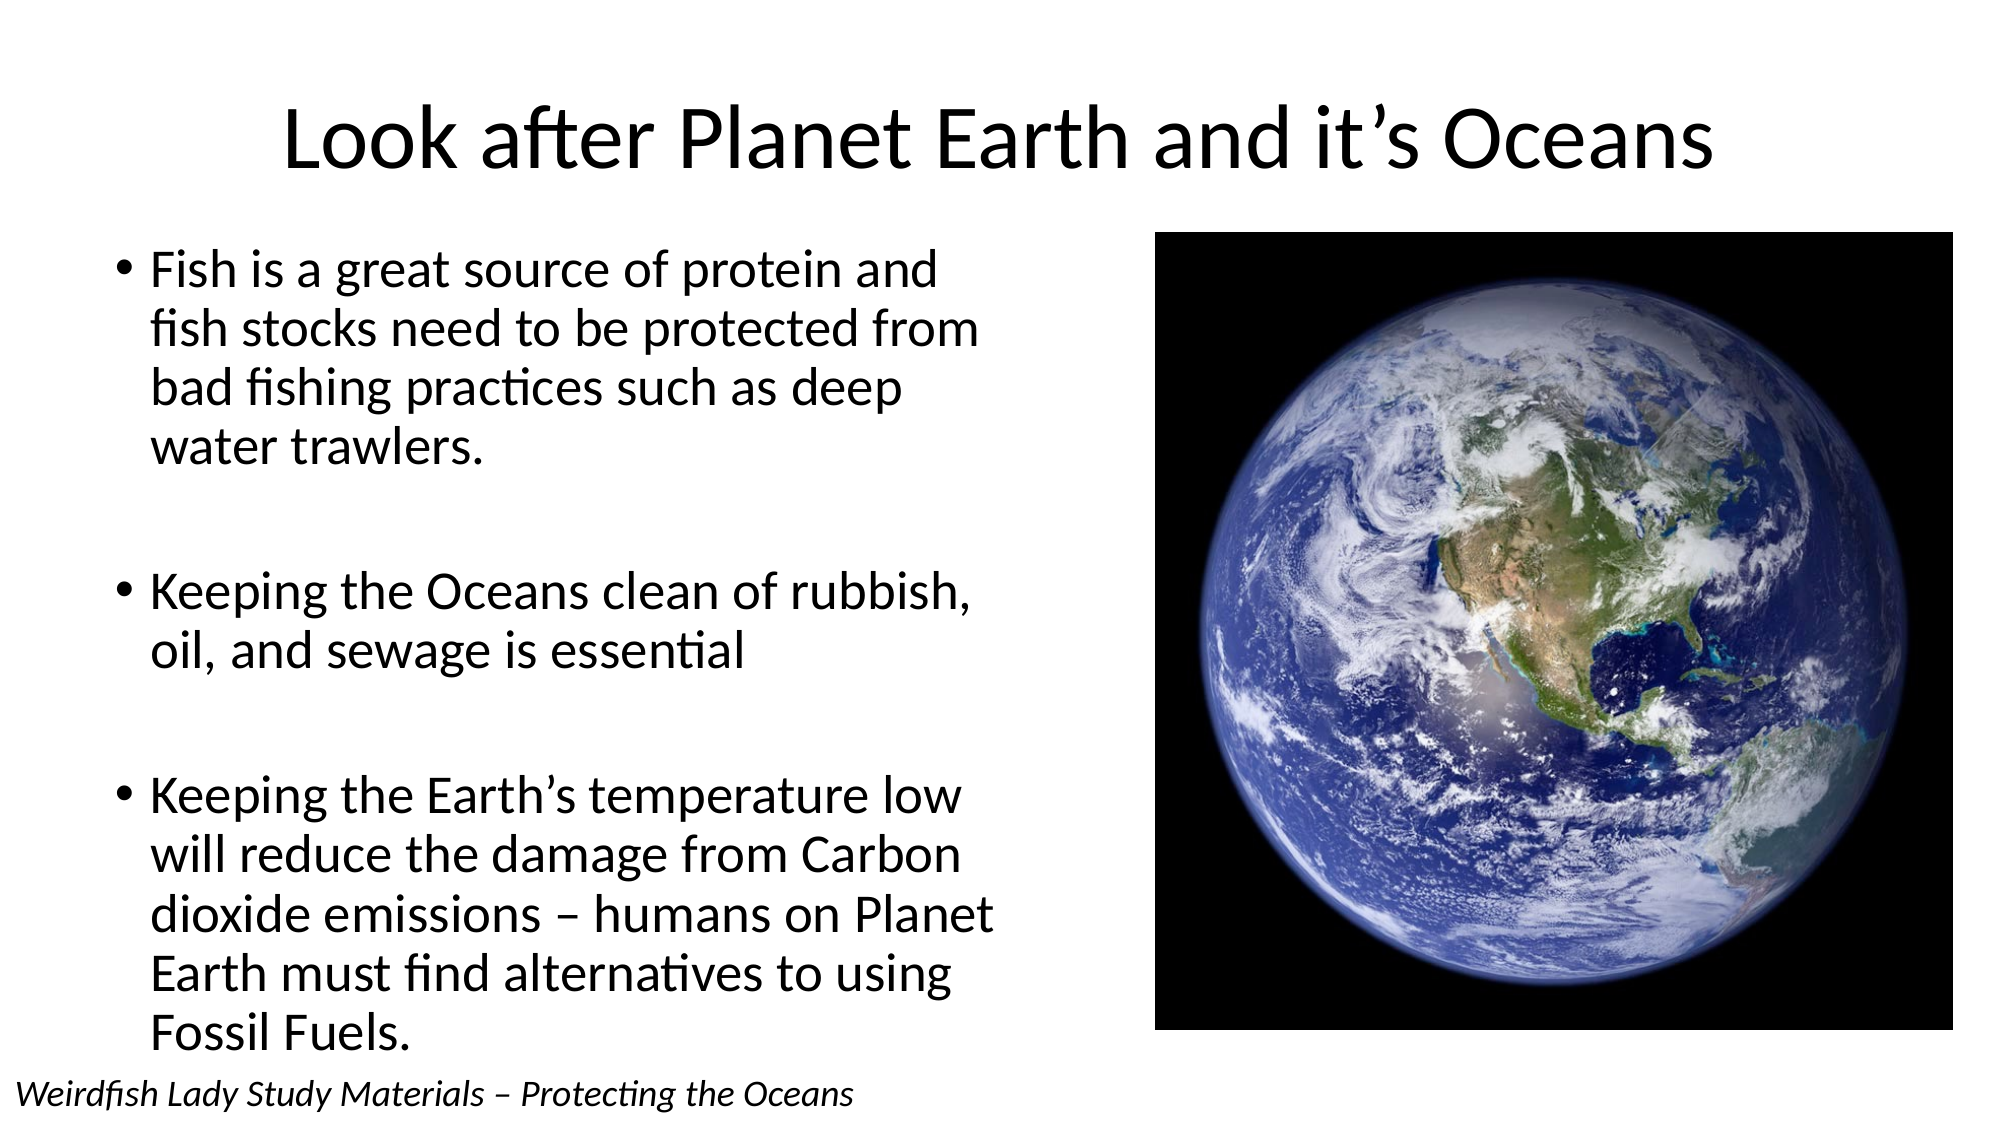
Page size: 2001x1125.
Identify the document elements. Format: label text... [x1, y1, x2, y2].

text_box Weirdfish Lady Study Materials – Protecting the Oceans [0, 1061, 895, 1122]
picture [1155, 232, 1953, 1030]
list Fish is a great source of protein and fish stocks need to be protected from bad fishing practices such as deep water trawlers. Keeping the Oceans clean of rubbish, oil, and sewage is essential Keeping the Earth’s temperature low will reduce the damage from Carbon dioxide emissions – humans on Planet Earth must find alternatives to using Fossil Fuels. [99, 232, 1034, 1073]
title Look after Planet Earth and it’s Oceans [99, 45, 1900, 233]
